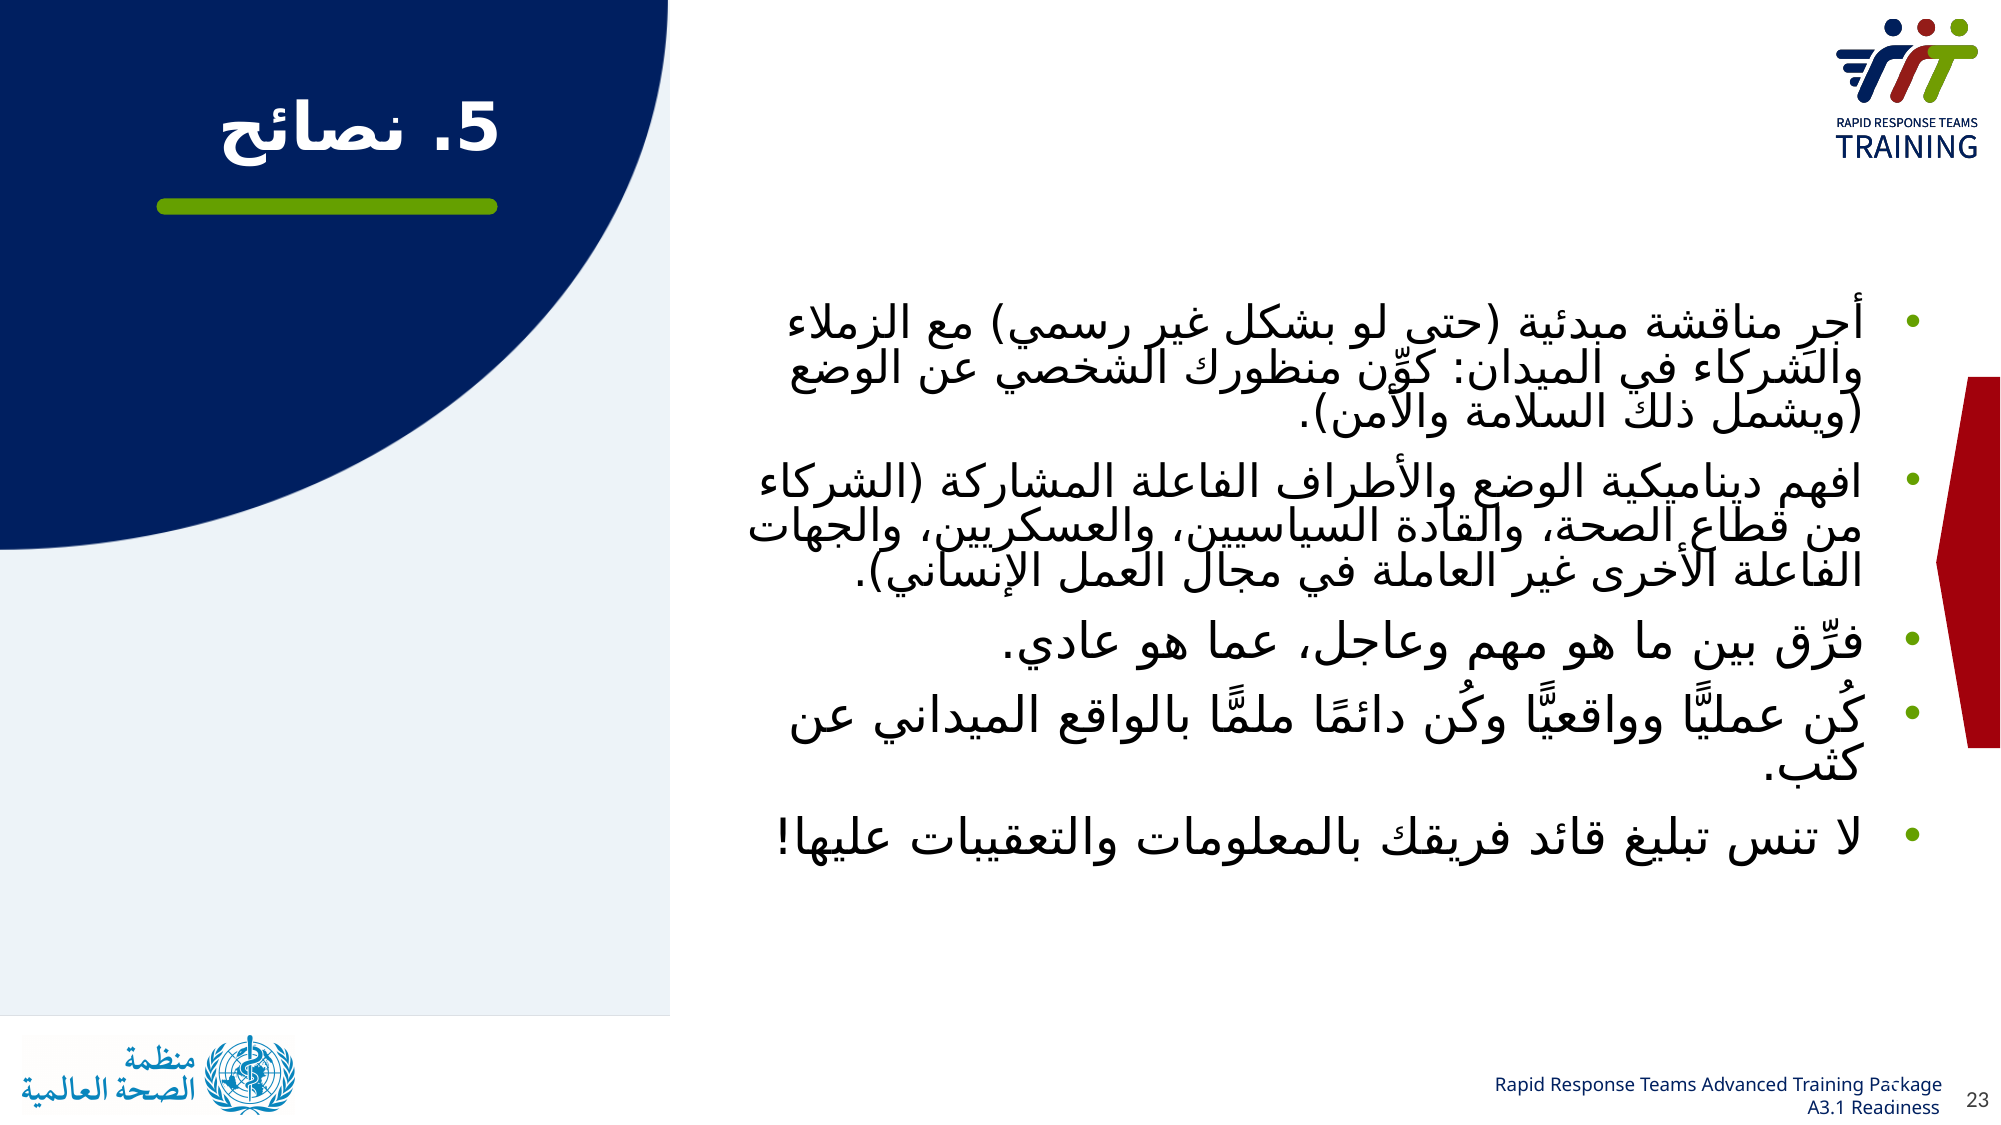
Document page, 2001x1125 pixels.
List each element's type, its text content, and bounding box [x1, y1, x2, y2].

picture [0, 0, 670, 1017]
picture [252, 1050, 258, 1059]
title 5. نصائح [0, 0, 511, 288]
list أجرِ مناقشة مبدئية (حتى لو بشكل غير رسمي) مع الزملاء والشركاء في الميدان: كوِّن منظورك الشخصي عن الوضع (ويشمل ذلك السلامة والأمن). افهم ديناميكية الوضع والأطراف الفاعلة المشاركة (الشركاء من قطاع الصحة، والقادة السياسيين، والعسكريين، والجهات الفاعلة الأخرى غير العاملة في مجال العمل الإنساني). فرِّق بين ما هو مهم وعاجل، عما هو عادي. كُن عمليًّا وواقعيًّا وكُن دائمًا ملمًّا بالواقع الميداني عن كثب. لا تنس تبليغ قائد فريقك بالمعلومات والتعقيبات عليها! [701, 128, 1937, 1039]
picture [1835, 19, 1978, 167]
picture [22, 1035, 295, 1115]
slide_number 23 [1882, 1039, 1930, 1092]
text_box [156, 198, 498, 215]
